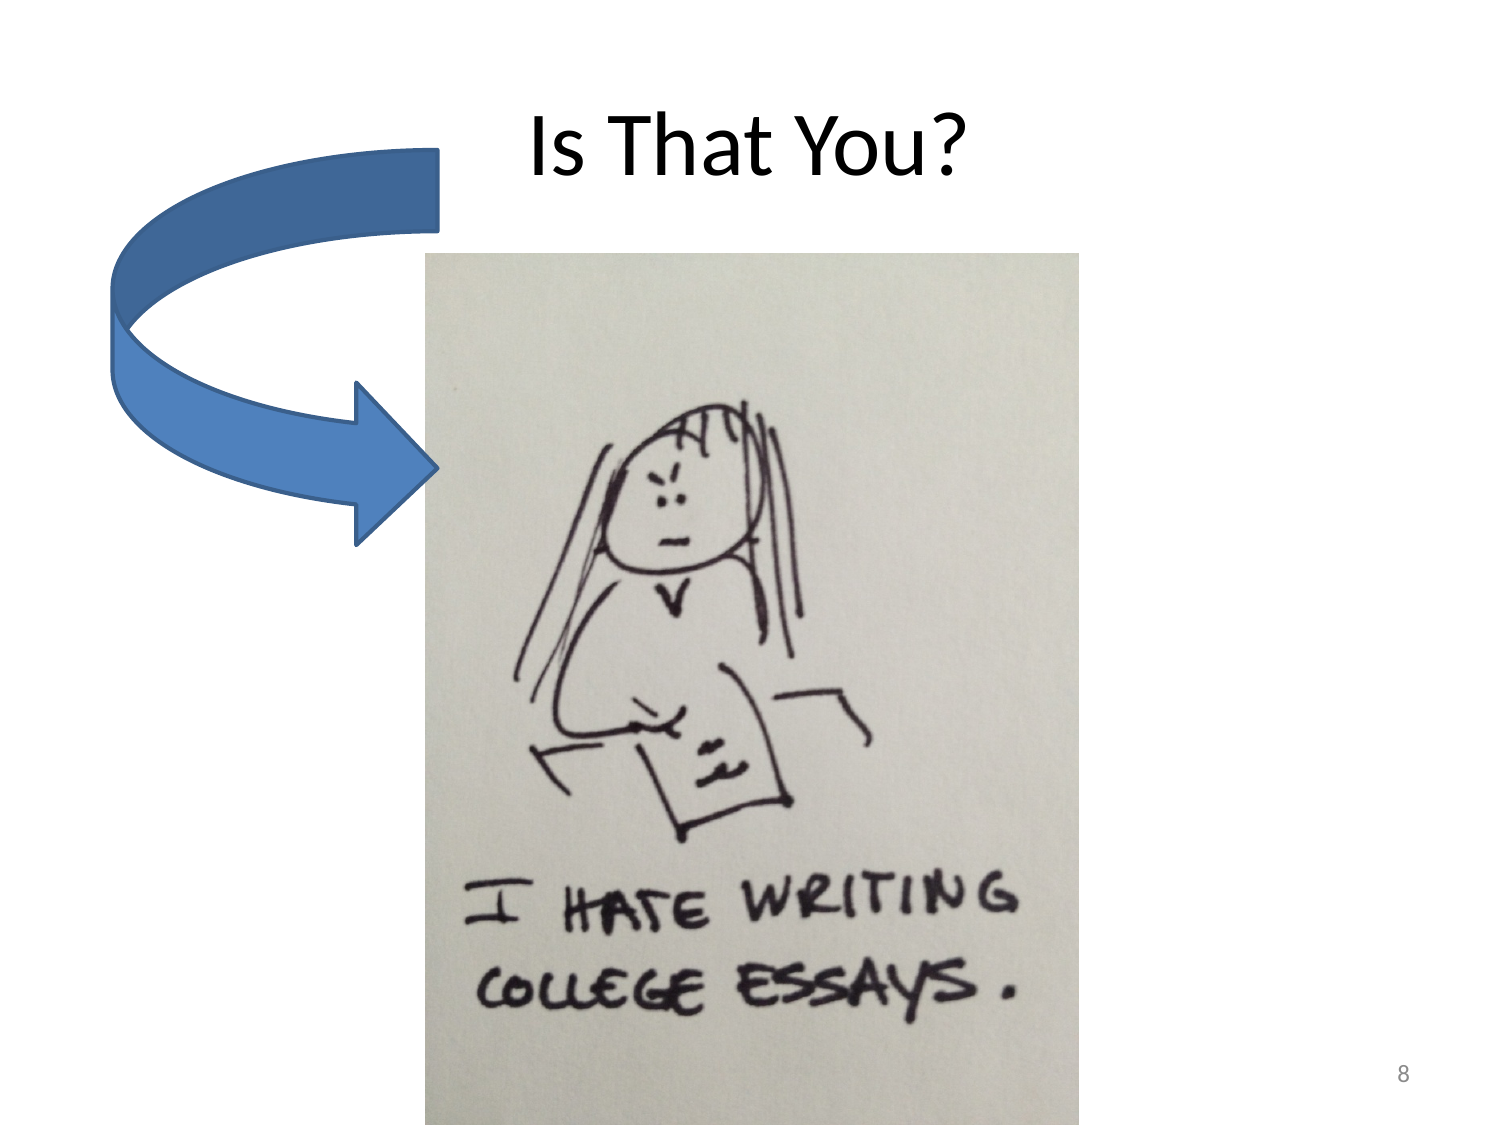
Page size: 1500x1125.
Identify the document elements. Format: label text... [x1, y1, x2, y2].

slide_number 8 [1083, 1042, 1425, 1103]
text_box [110, 147, 440, 548]
title Is That You? [75, 45, 1425, 233]
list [424, 253, 1079, 1125]
